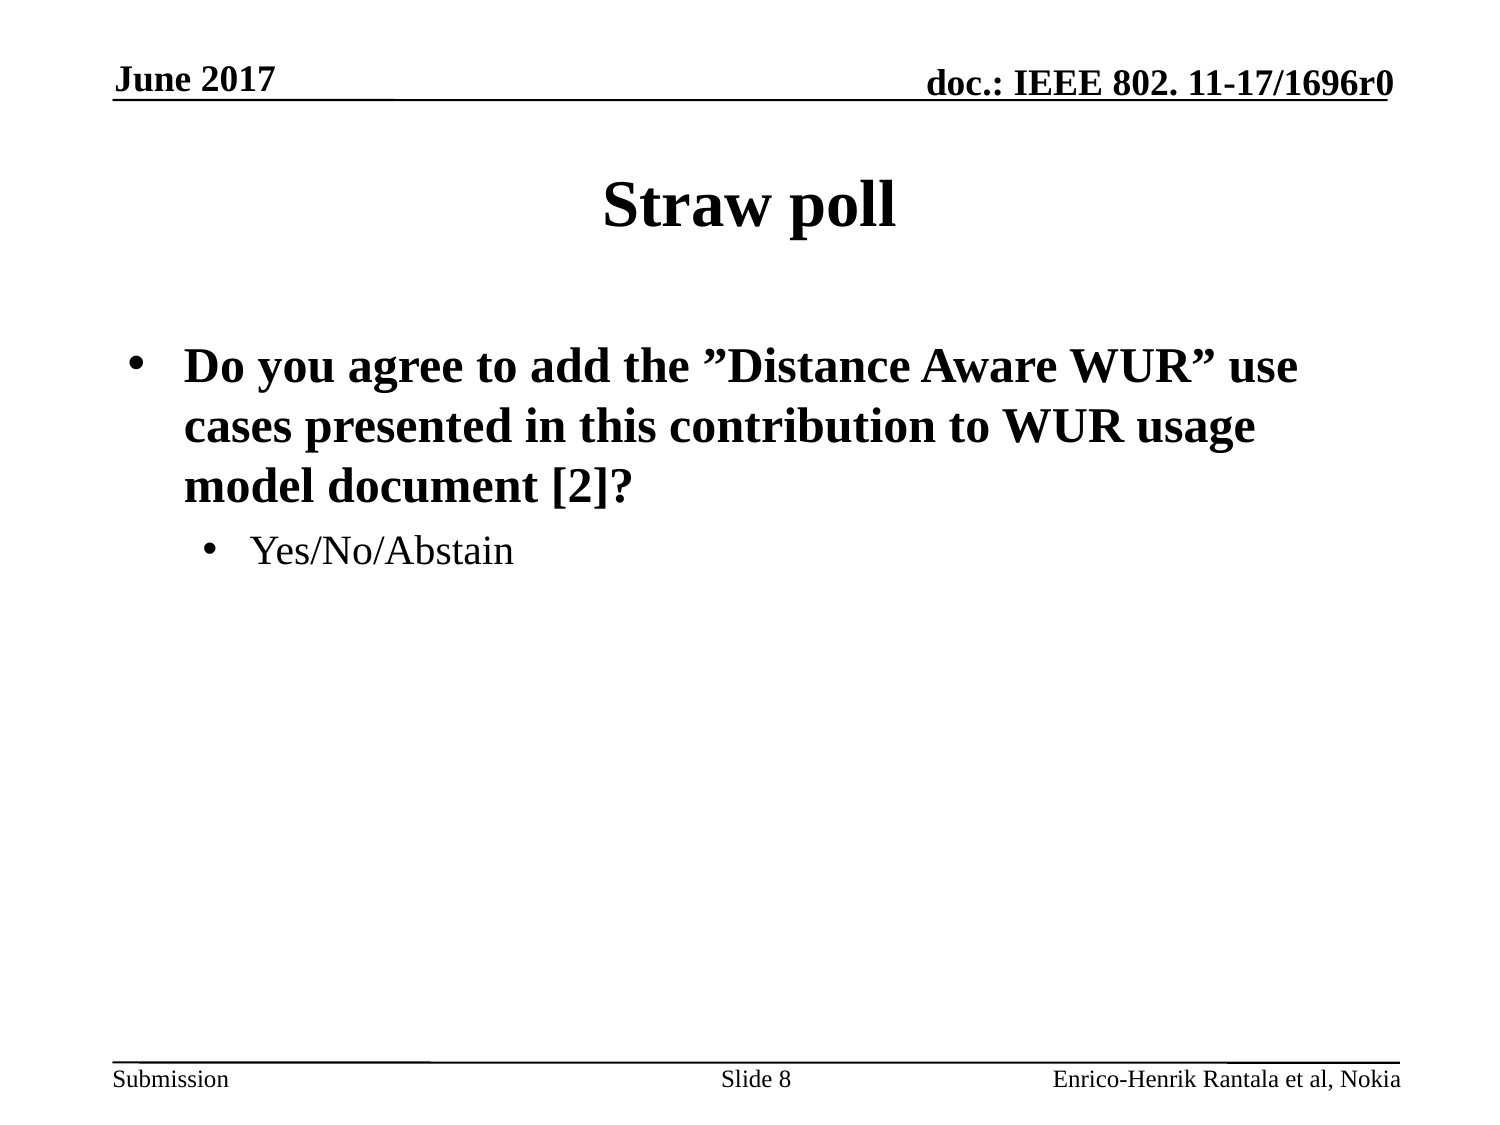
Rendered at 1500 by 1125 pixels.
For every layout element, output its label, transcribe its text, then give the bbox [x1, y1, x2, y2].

footer Enrico-Henrik Rantala et al, Nokia [878, 1061, 1402, 1093]
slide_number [114, 54, 423, 100]
list Do you agree to add the ”Distance Aware WUR” use cases presented in this contribution to WUR usage model document [2]? Yes/No/Abstain [112, 324, 1388, 1000]
slide_number Slide 8 [712, 1061, 800, 1123]
title Straw poll [112, 112, 1388, 288]
